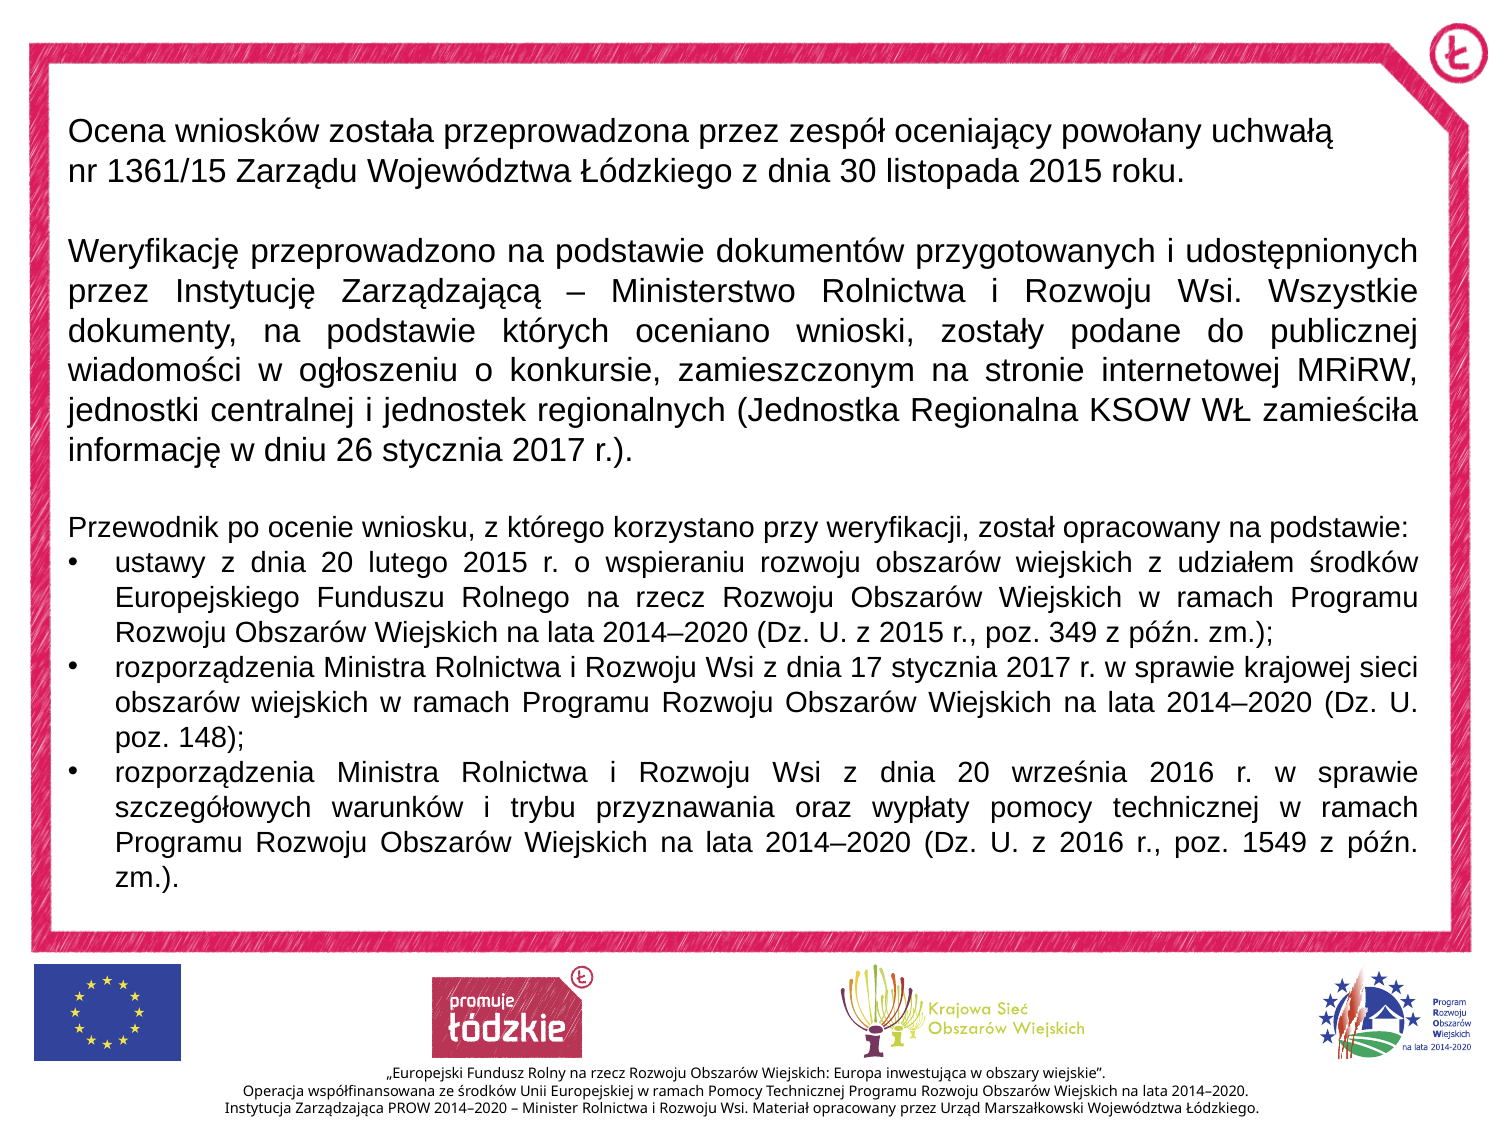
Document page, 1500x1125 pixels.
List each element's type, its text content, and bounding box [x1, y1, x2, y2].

picture [32, 959, 1474, 1063]
picture [29, 23, 1489, 953]
text_box „Europejski Fundusz Rolny na rzecz Rozwoju Obszarów Wiejskich: Europa inwestująca w obszary wiejskie”. Operacja współfinansowana ze środków Unii Europejskiej w ramach Pomocy Technicznej Programu Rozwoju Obszarów Wiejskich na lata 2014–2020. Instytucja Zarządzająca PROW 2014–2020 – Minister Rolnictwa i Rozwoju Wsi. Materiał opracowany przez Urząd Marszałkowski Województwa Łódzkiego. [209, 1071, 1283, 1124]
